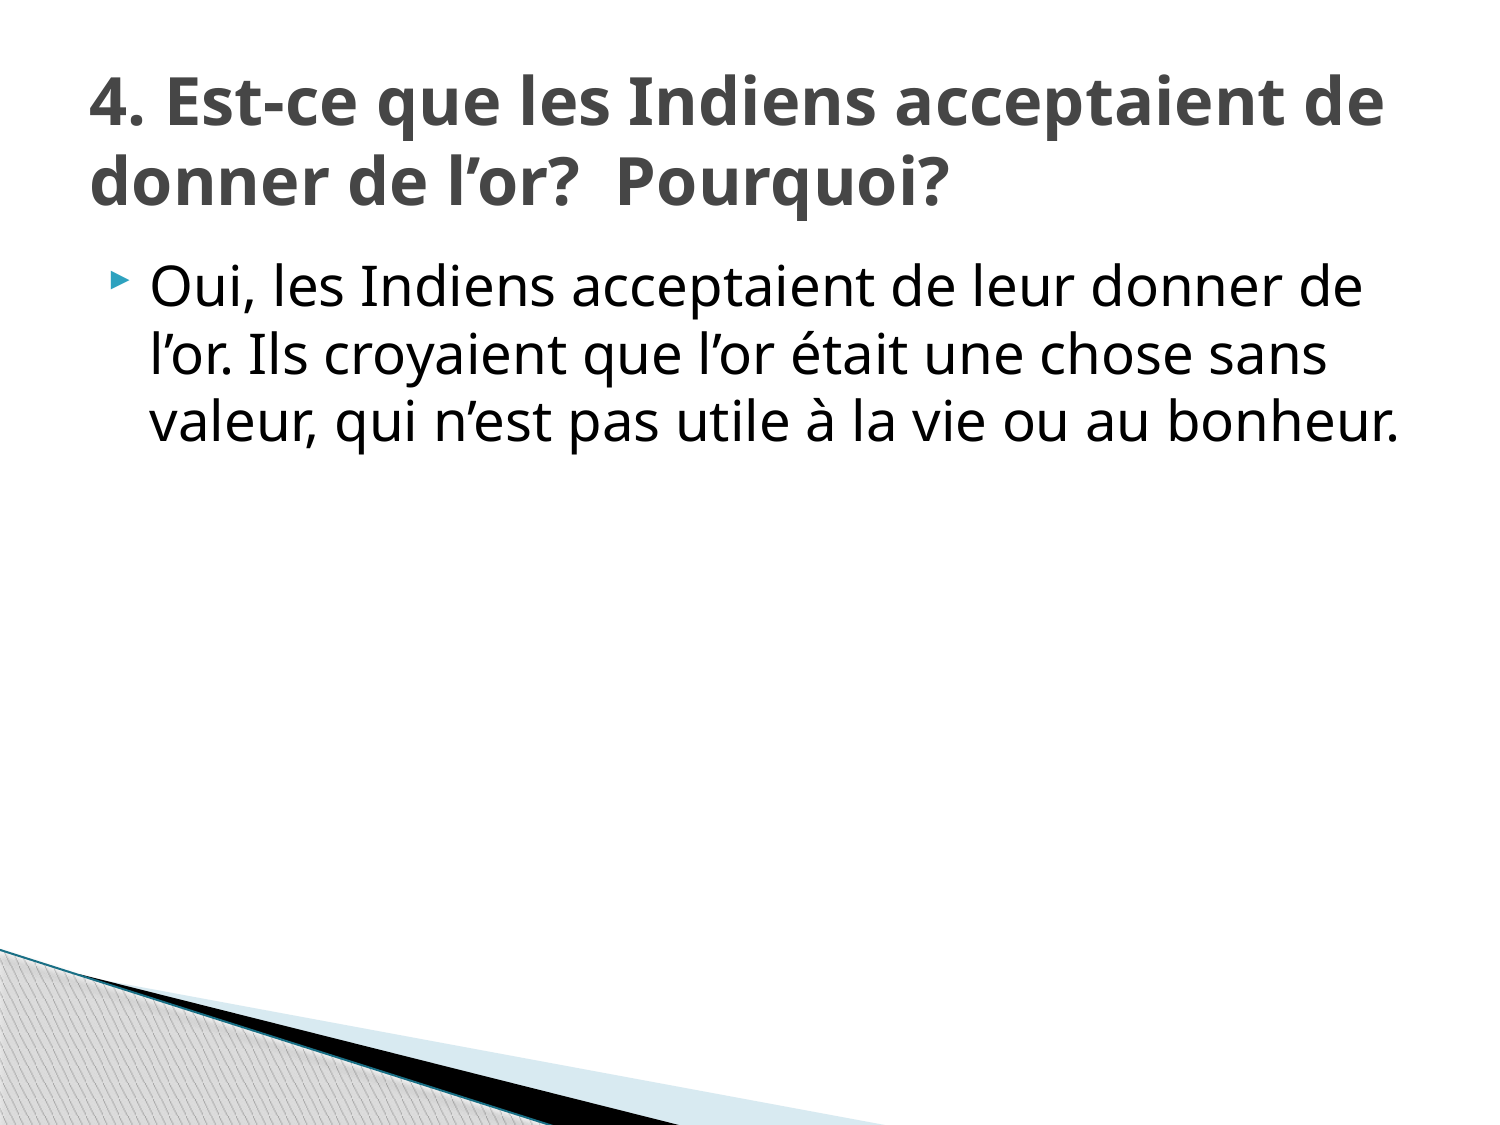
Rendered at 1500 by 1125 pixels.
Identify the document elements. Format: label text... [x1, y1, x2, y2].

title 4. Est-ce que les Indiens acceptaient de donner de l’or? Pourquoi? [75, 45, 1425, 233]
list Oui, les Indiens acceptaient de leur donner de l’or. Ils croyaient que l’or était une chose sans valeur, qui n’est pas utile à la vie ou au bonheur. [75, 243, 1425, 986]
